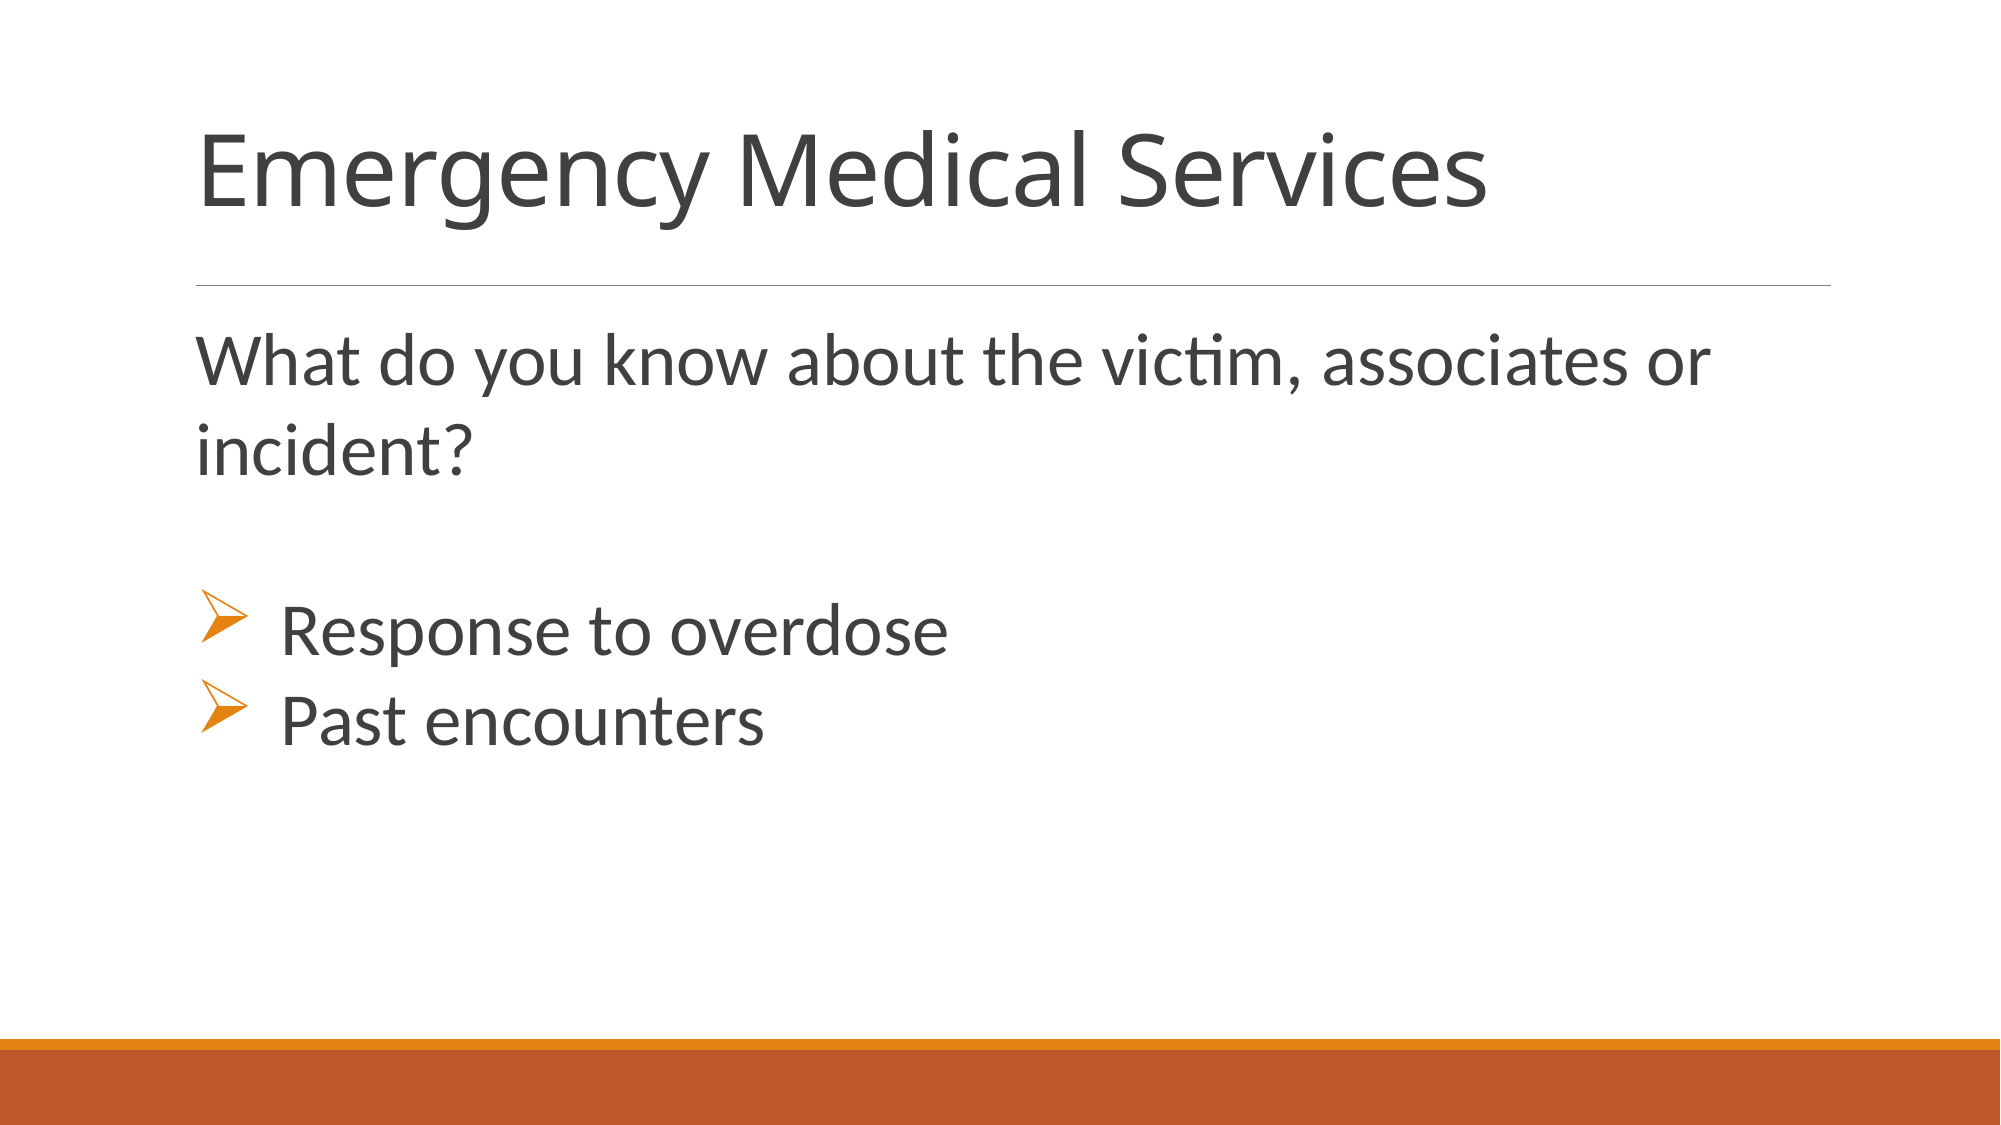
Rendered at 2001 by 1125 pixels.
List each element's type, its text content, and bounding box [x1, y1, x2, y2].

title Emergency Medical Services [180, 47, 1830, 285]
list What do you know about the victim, associates or incident? Response to overdose Past encounters [180, 302, 1830, 963]
